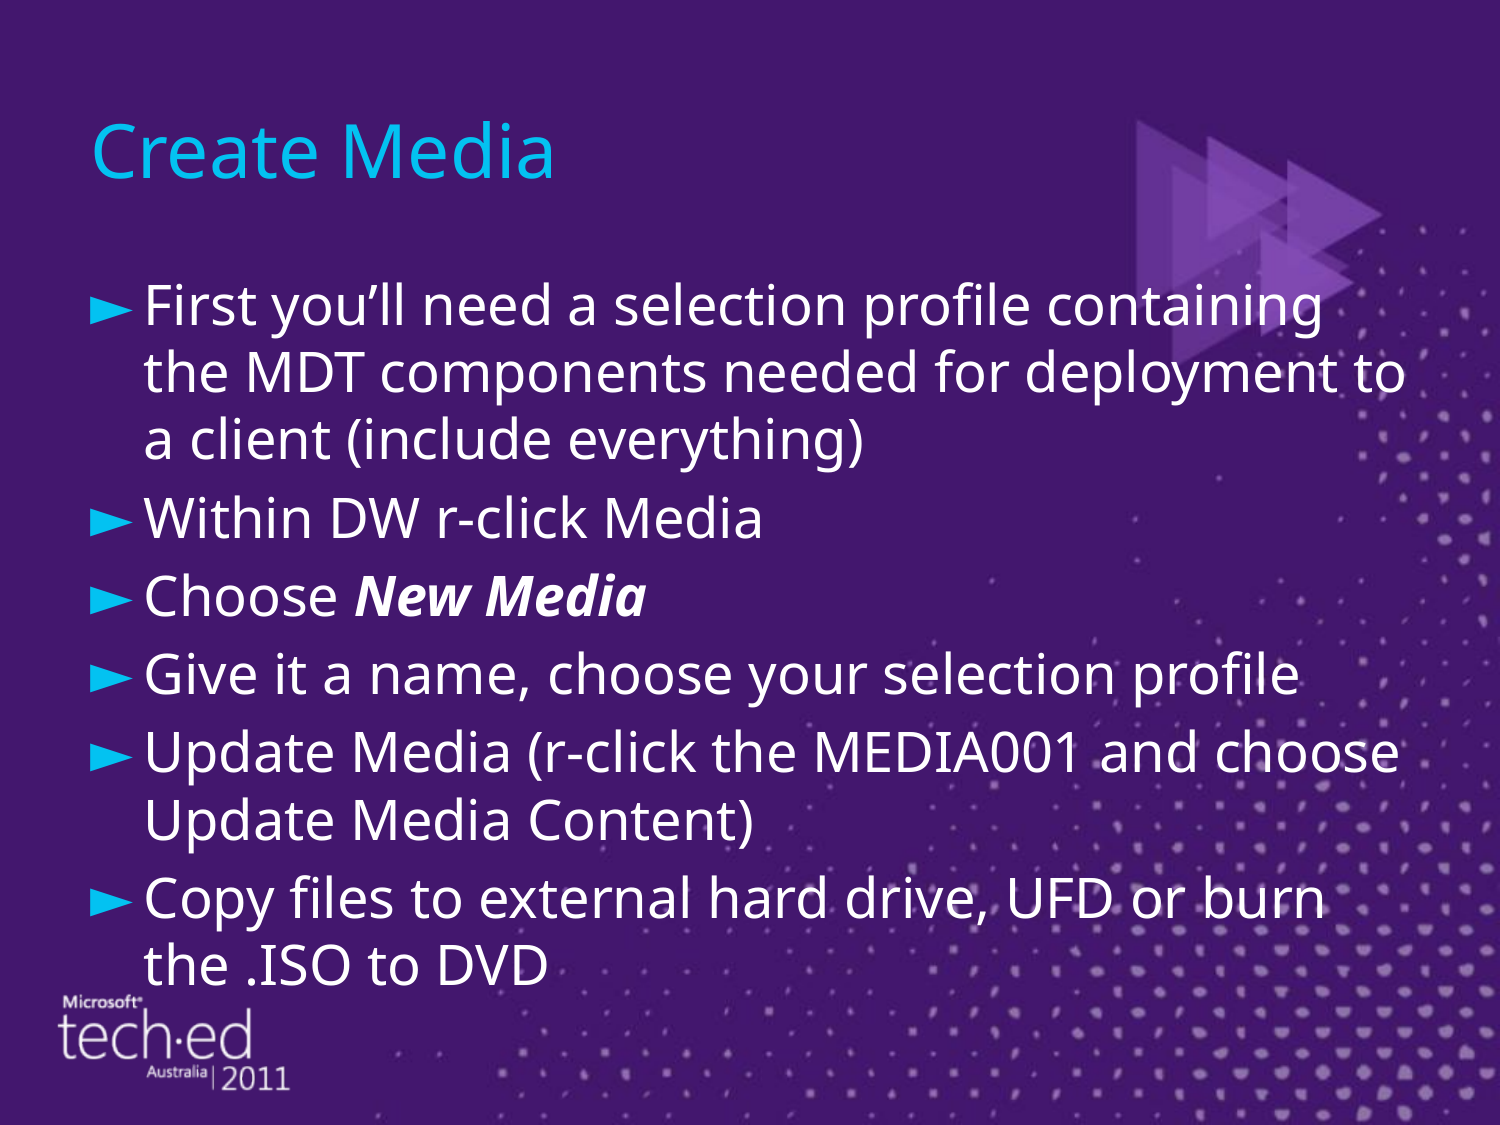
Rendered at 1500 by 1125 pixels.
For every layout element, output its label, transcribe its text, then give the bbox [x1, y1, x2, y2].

list First you’ll need a selection profile containing the MDT components needed for deployment to a client (include everything) Within DW r-click Media Choose New Media Give it a name, choose your selection profile Update Media (r-click the MEDIA001 and choose Update Media Content) Copy files to external hard drive, UFD or burn the .ISO to DVD [75, 262, 1425, 1005]
title Create Media [75, 54, 1425, 243]
picture [0, 0, 1500, 1125]
